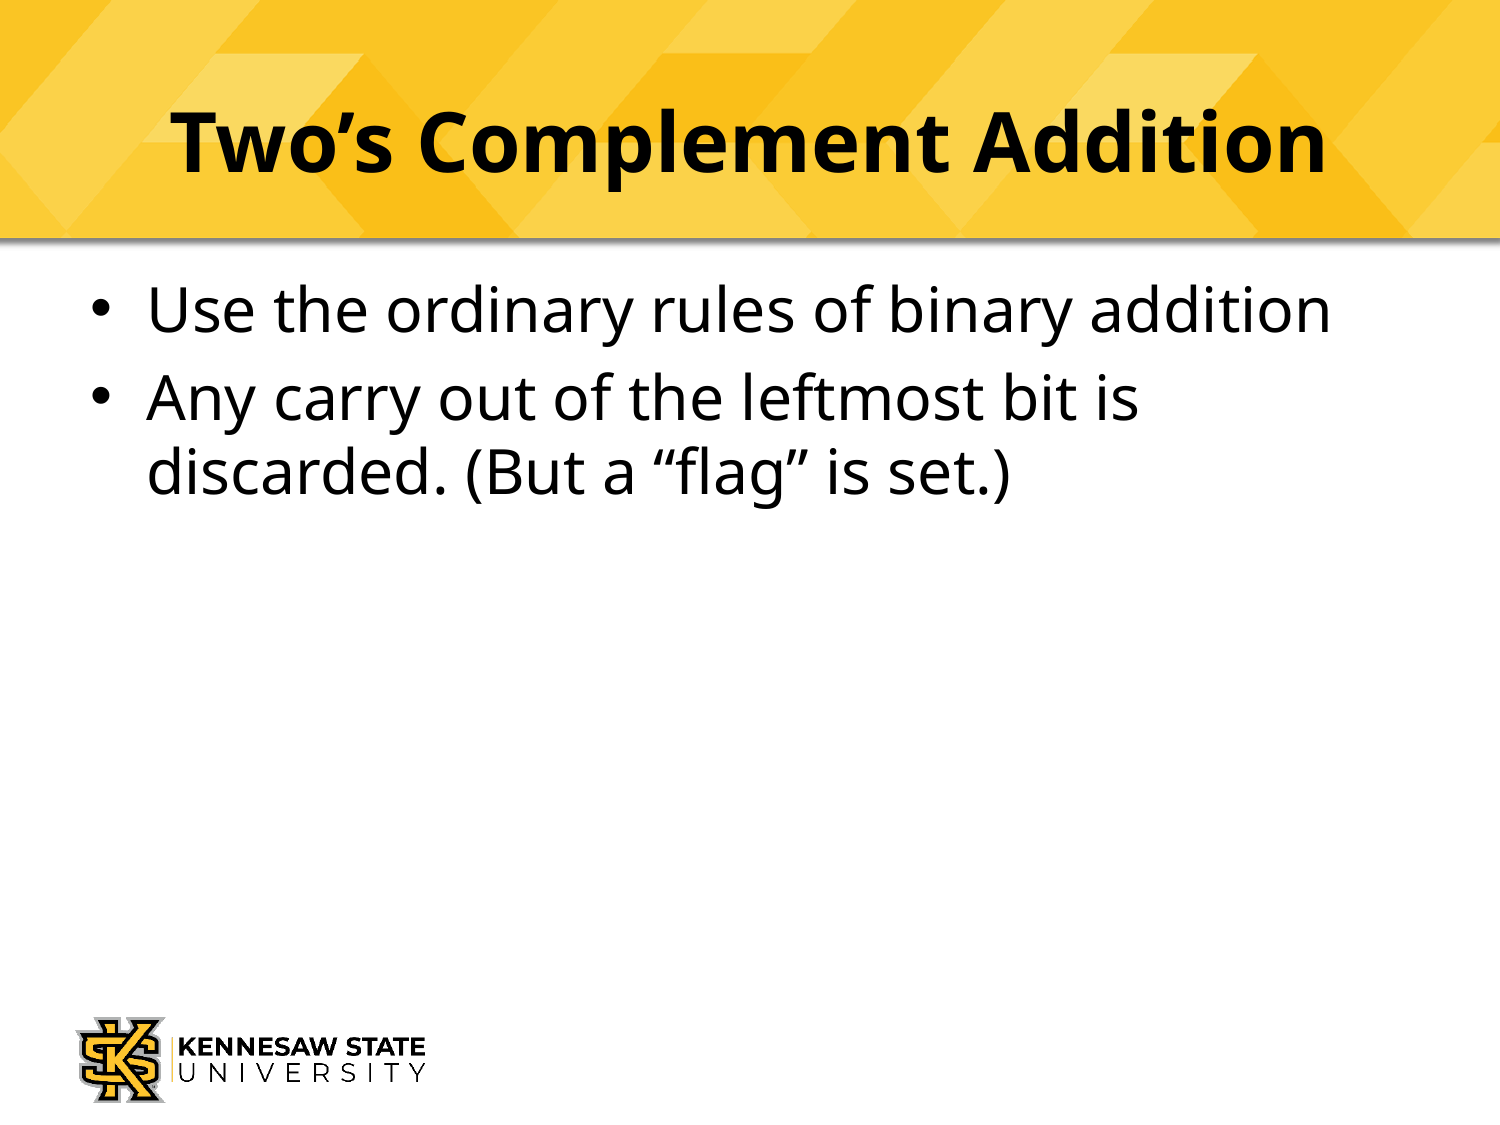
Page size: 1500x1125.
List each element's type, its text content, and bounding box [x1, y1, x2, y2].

title Two’s Complement Addition [75, 45, 1425, 233]
picture [0, 0, 1500, 251]
picture [75, 1017, 425, 1103]
list Use the ordinary rules of binary addition Any carry out of the leftmost bit is discarded. (But a “flag” is set.) [75, 262, 1425, 1005]
